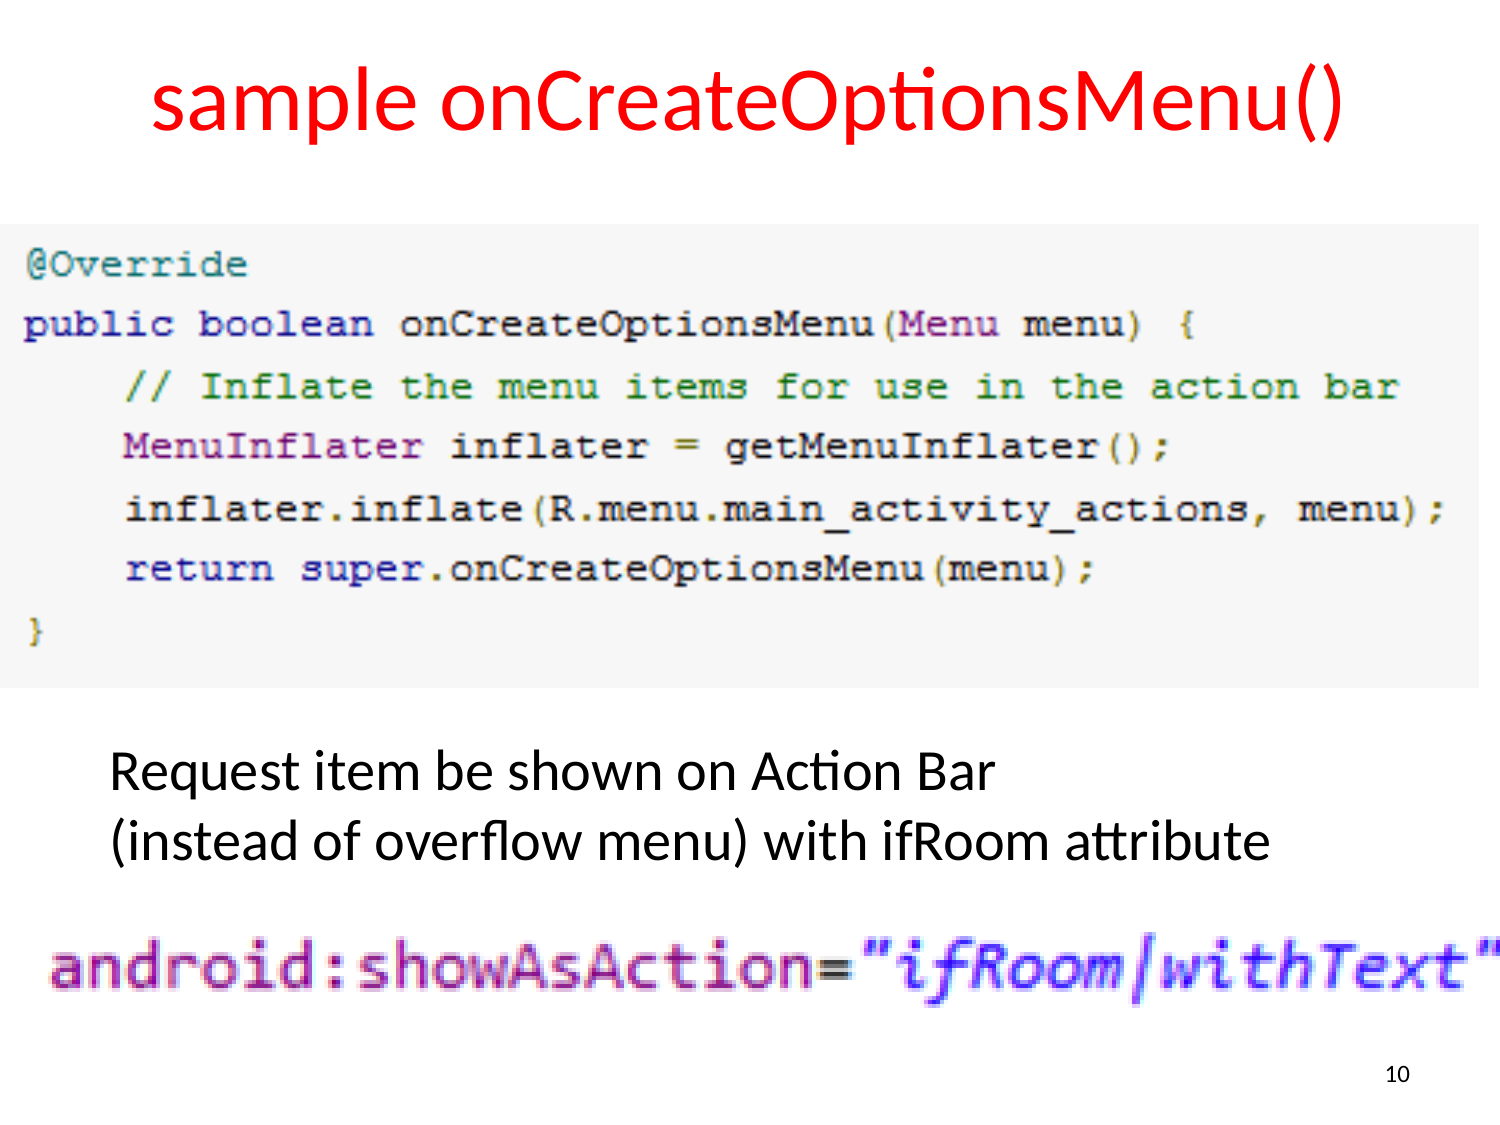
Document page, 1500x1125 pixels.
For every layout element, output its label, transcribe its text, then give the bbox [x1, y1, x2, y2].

text_box Request item be shown on Action Bar (instead of overflow menu) with ifRoom attribute [94, 724, 1287, 880]
title sample onCreateOptionsMenu() [75, 0, 1425, 188]
picture [12, 924, 1500, 1026]
slide_number 10 [1074, 1042, 1425, 1103]
picture [0, 224, 1479, 688]
